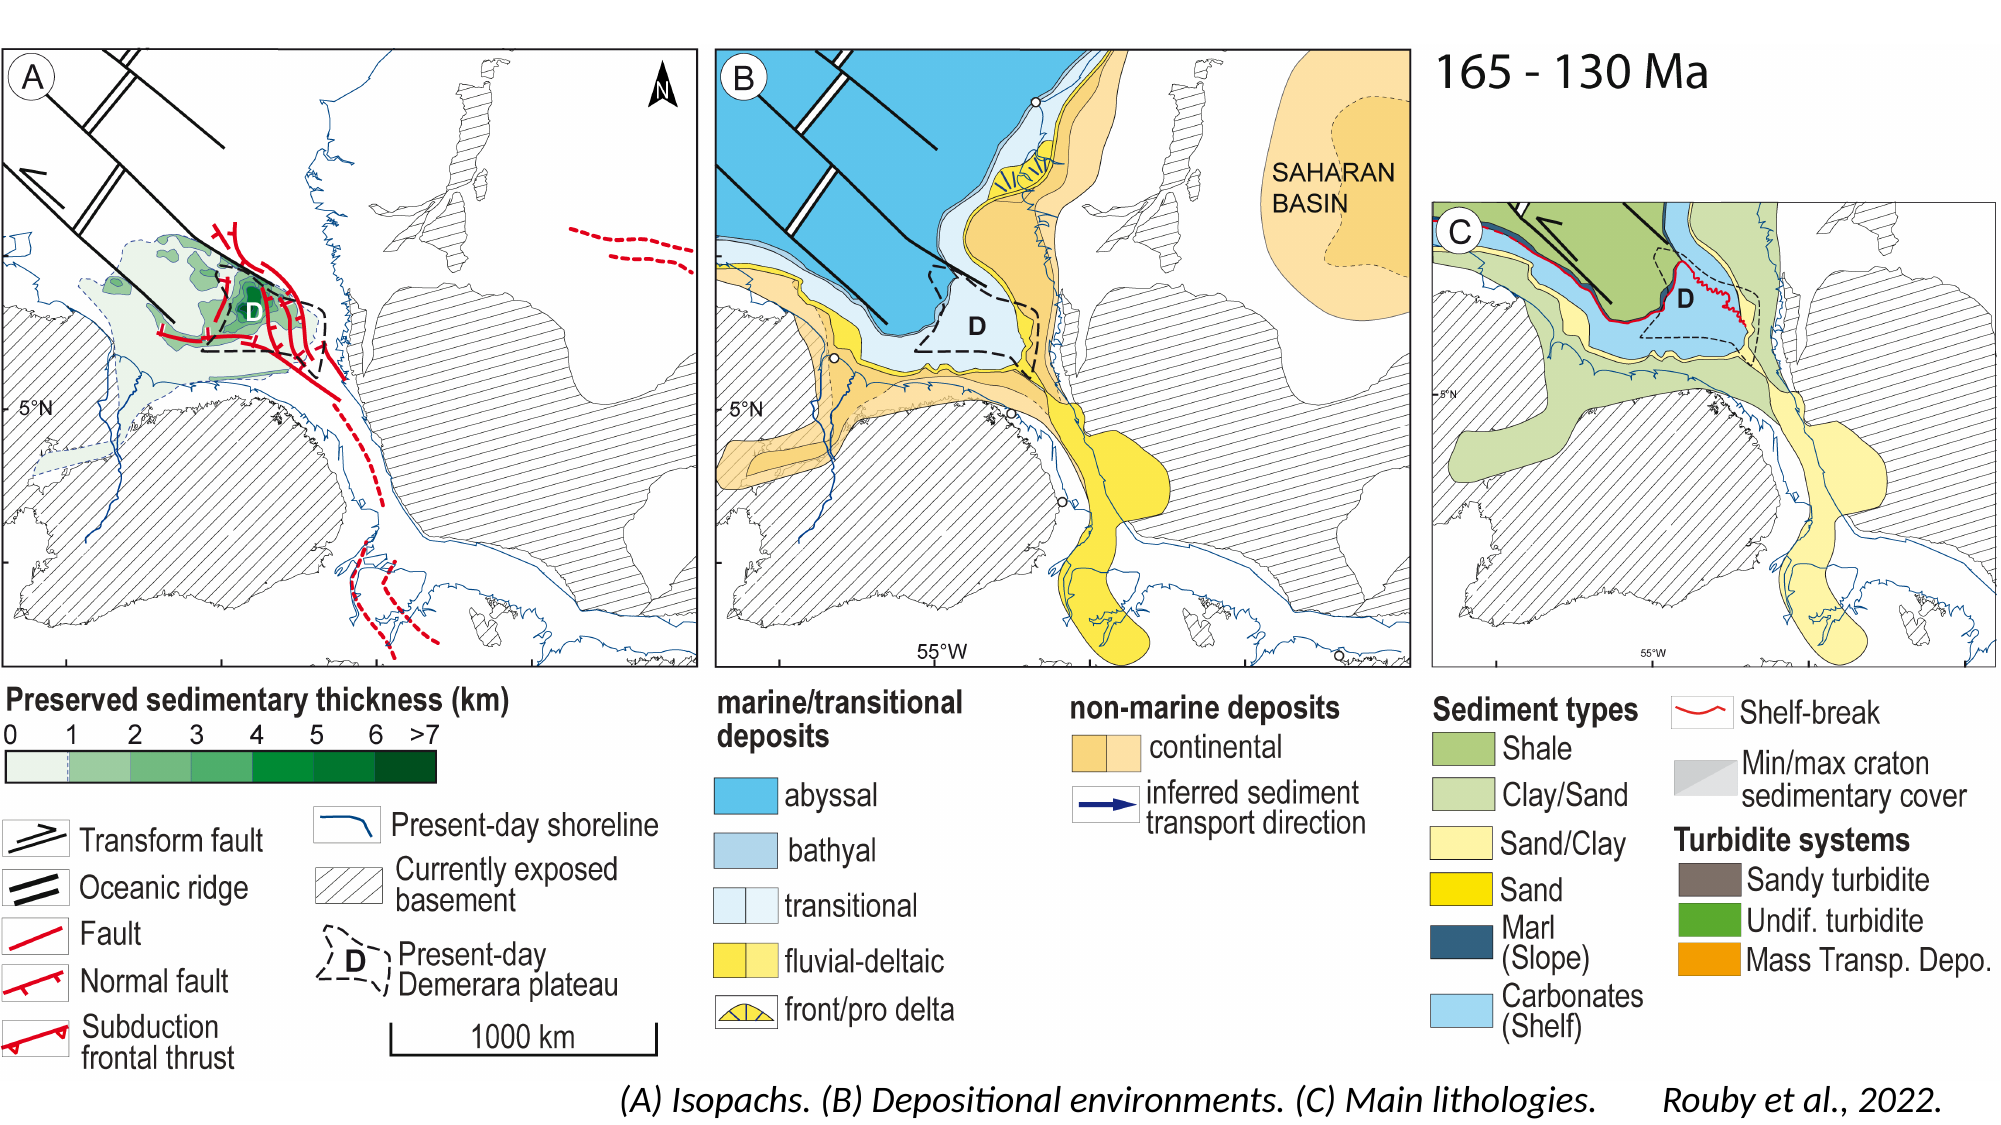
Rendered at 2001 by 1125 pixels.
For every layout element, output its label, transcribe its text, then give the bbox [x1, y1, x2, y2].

text_box (A) Isopachs. (B) Depositional environments. (C) Main lithologies. [603, 1081, 1396, 1125]
picture [0, 44, 2000, 1081]
text_box Rouby et al., 2022. [1396, 1081, 1959, 1125]
